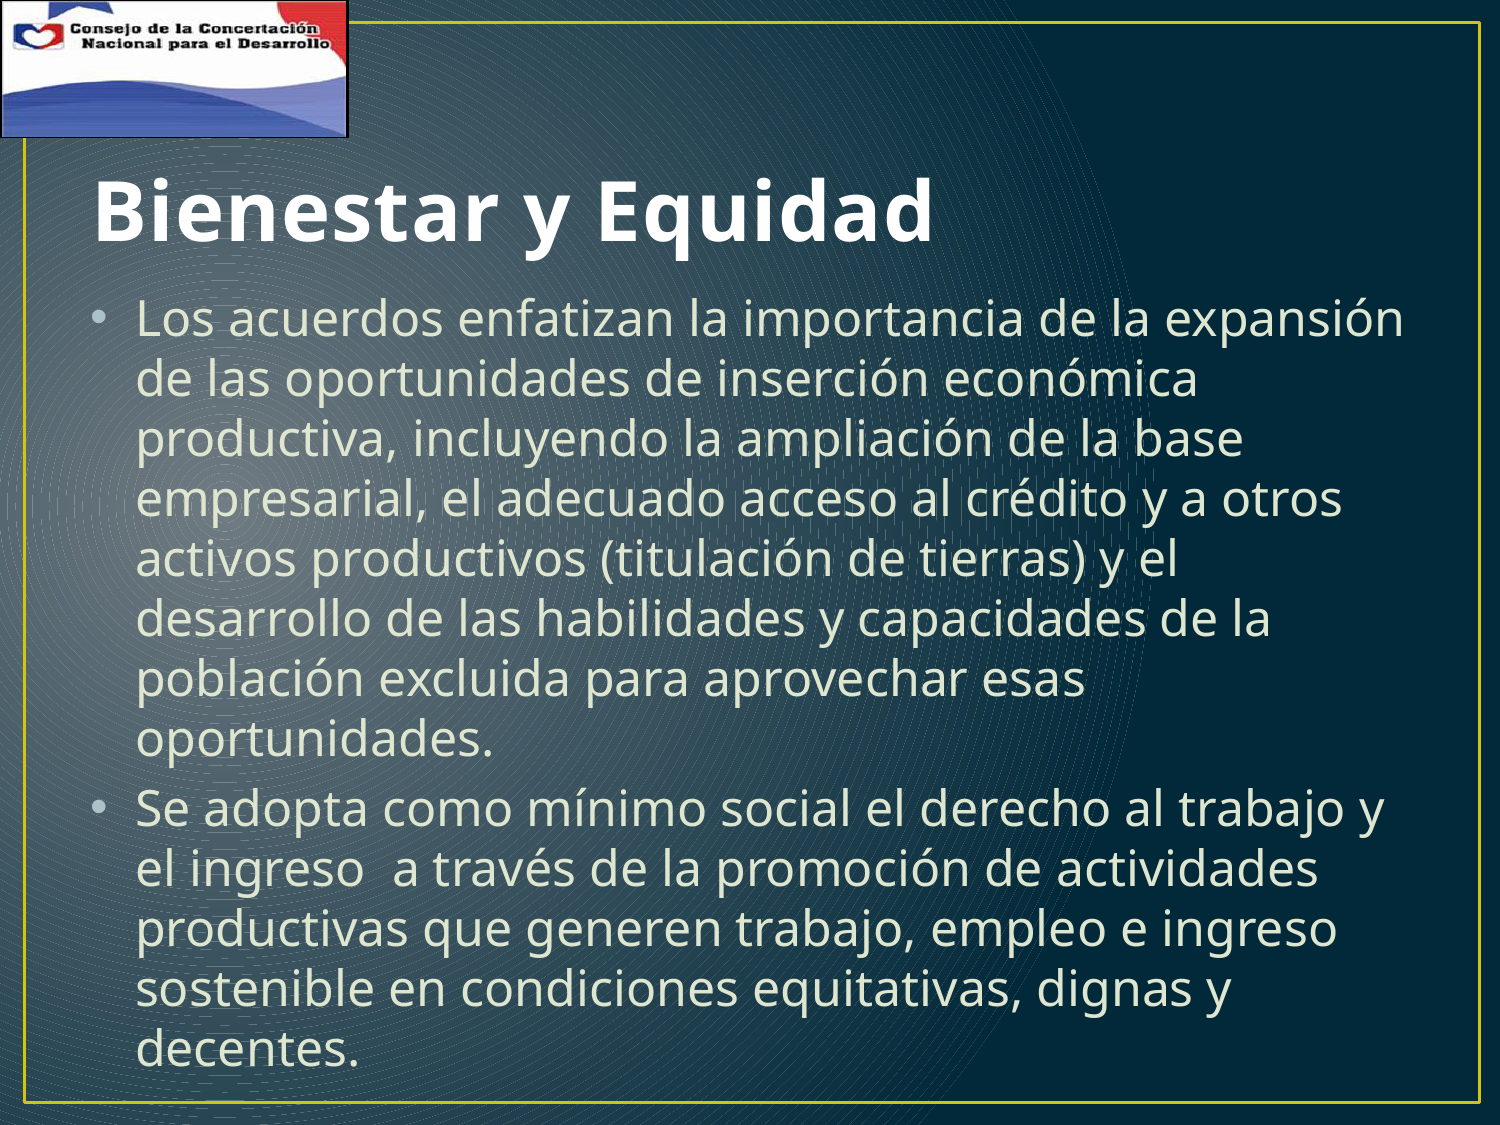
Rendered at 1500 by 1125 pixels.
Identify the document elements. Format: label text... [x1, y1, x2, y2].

picture [0, 0, 349, 138]
picture [1207, 1005, 1221, 1017]
list Los acuerdos enfatizan la importancia de la expansión de las oportunidades de inserción económica productiva, incluyendo la ampliación de la base empresarial, el adecuado acceso al crédito y a otros activos productivos (titulación de tierras) y el desarrollo de las habilidades y capacidades de la población excluida para aprovechar esas oportunidades. Se adopta como mínimo social el derecho al trabajo y el ingreso a través de la promoción de actividades productivas que generen trabajo, empleo e ingreso sostenible en condiciones equitativas, dignas y decentes. [75, 278, 1425, 1005]
title Bienestar y Equidad [76, 101, 1427, 266]
picture [1085, 1005, 1106, 1017]
